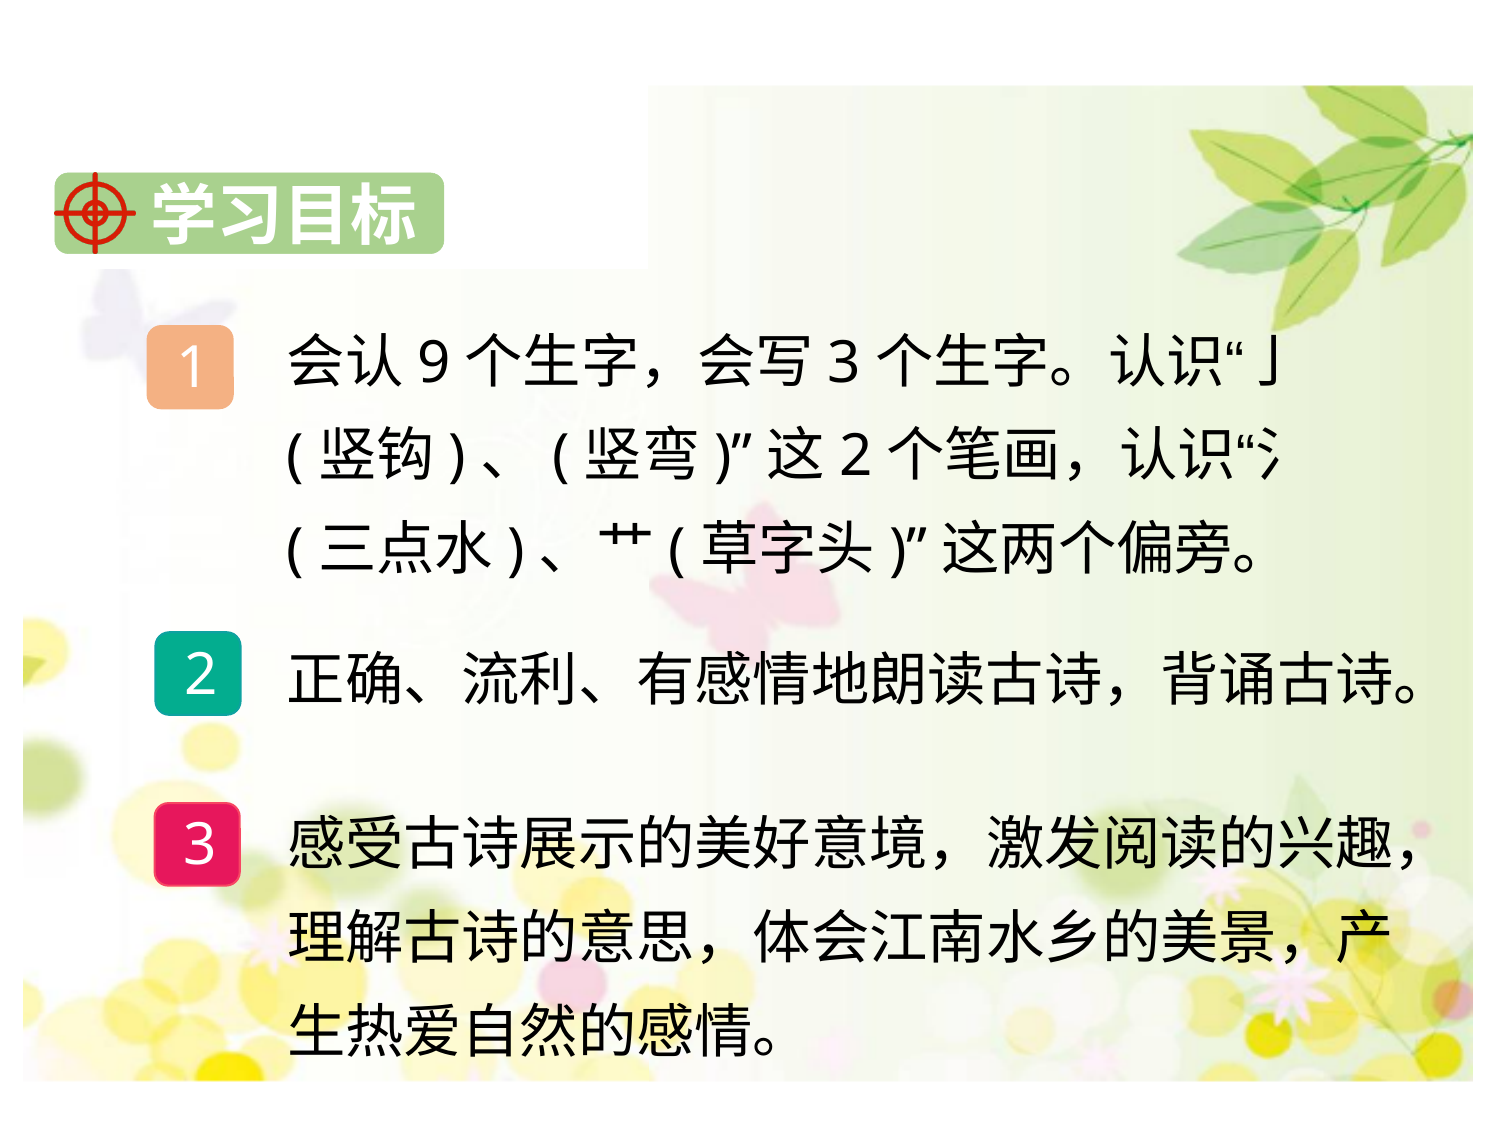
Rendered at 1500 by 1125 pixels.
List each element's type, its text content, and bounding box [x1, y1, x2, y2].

picture [23, 84, 1473, 1093]
text_box 学习目标 [135, 165, 485, 260]
picture [54, 172, 136, 254]
